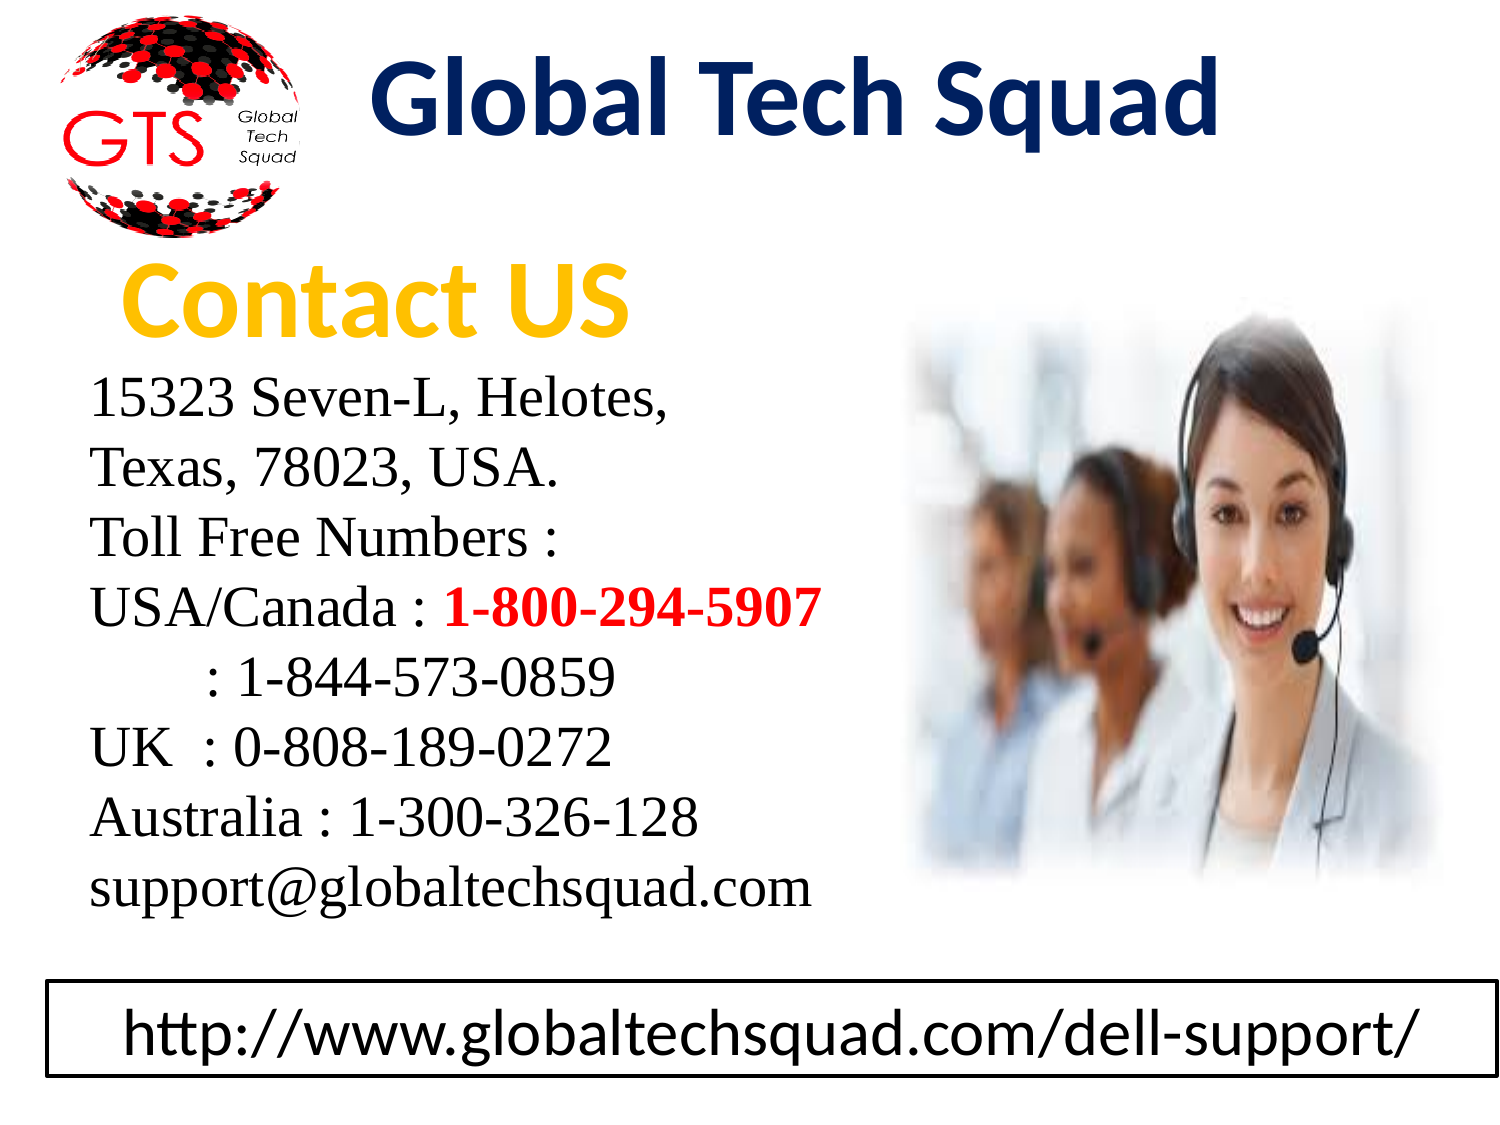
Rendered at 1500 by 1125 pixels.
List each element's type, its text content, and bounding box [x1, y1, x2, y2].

text_box http://www.globaltechsquad.com/dell-support/ [45, 979, 1499, 1078]
text_box 15323 Seven-L, Helotes, Texas, 78023, USA. Toll Free Numbers : USA/Canada : 1-800-294-5907 : 1-844-573-0859 UK : 0-808-189-0272 Australia : 1-300-326-128 support@globaltechsquad.com [75, 350, 1075, 925]
text_box Global Tech Squad [354, 15, 1239, 166]
picture [899, 297, 1451, 892]
picture [49, 15, 301, 238]
text_box Contact US [106, 217, 648, 350]
